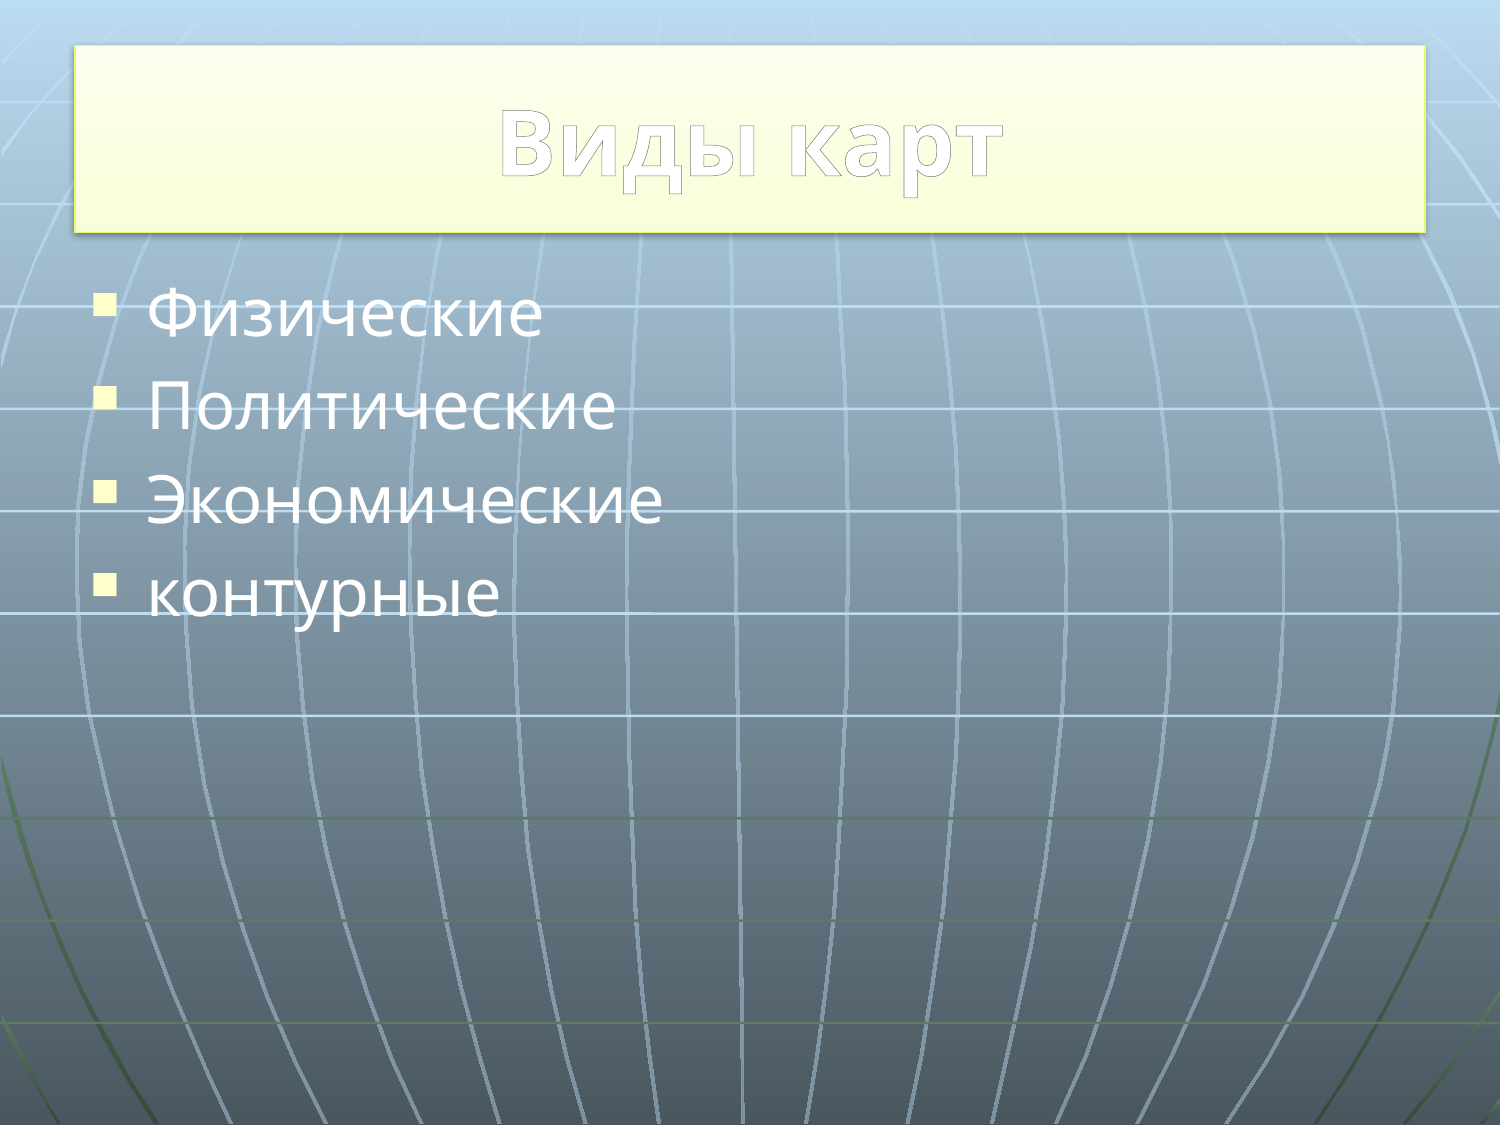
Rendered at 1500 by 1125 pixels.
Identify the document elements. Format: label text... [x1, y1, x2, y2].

title Виды карт [74, 45, 1426, 233]
list Физические Политические Экономические контурные [74, 262, 1426, 1006]
